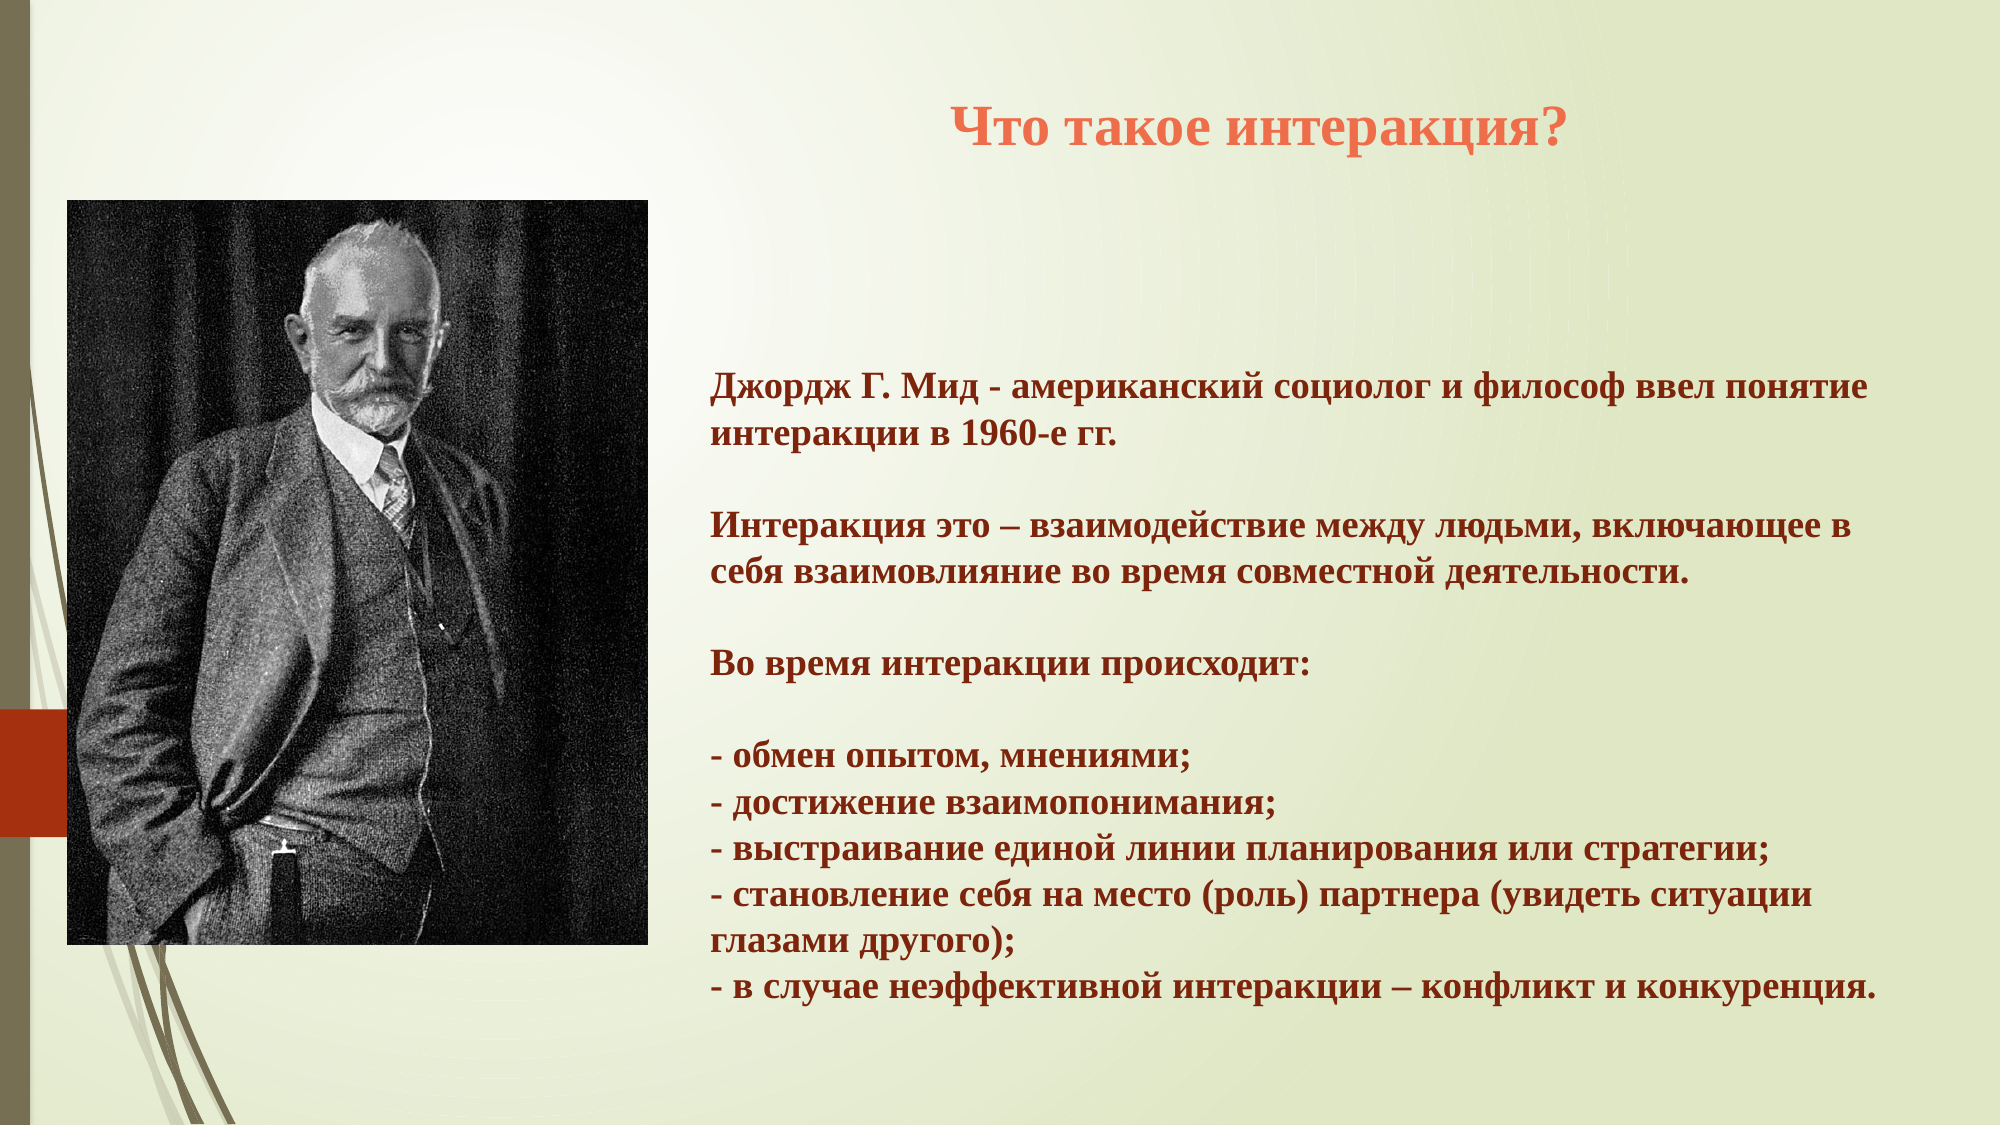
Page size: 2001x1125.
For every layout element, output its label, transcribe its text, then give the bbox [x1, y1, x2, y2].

text_box Что такое интеракция? [849, 79, 1672, 235]
picture [67, 200, 649, 945]
title Джордж Г. Мид - американский социолог и философ ввел понятие интеракции в 1960-е гг. Интеракция это – взаимодействие между людьми, включающее в себя взаимовлияние во время совместной деятельности. Во время интеракции происходит: - обмен опытом, мнениями; - достижение взаимопонимания; - выстраивание единой линии планирования или стратегии; - становление себя на место (роль) партнера (увидеть ситуации глазами другого); - в случае неэффективной интеракции – конфликт и конкуренция. [695, 273, 1910, 1060]
